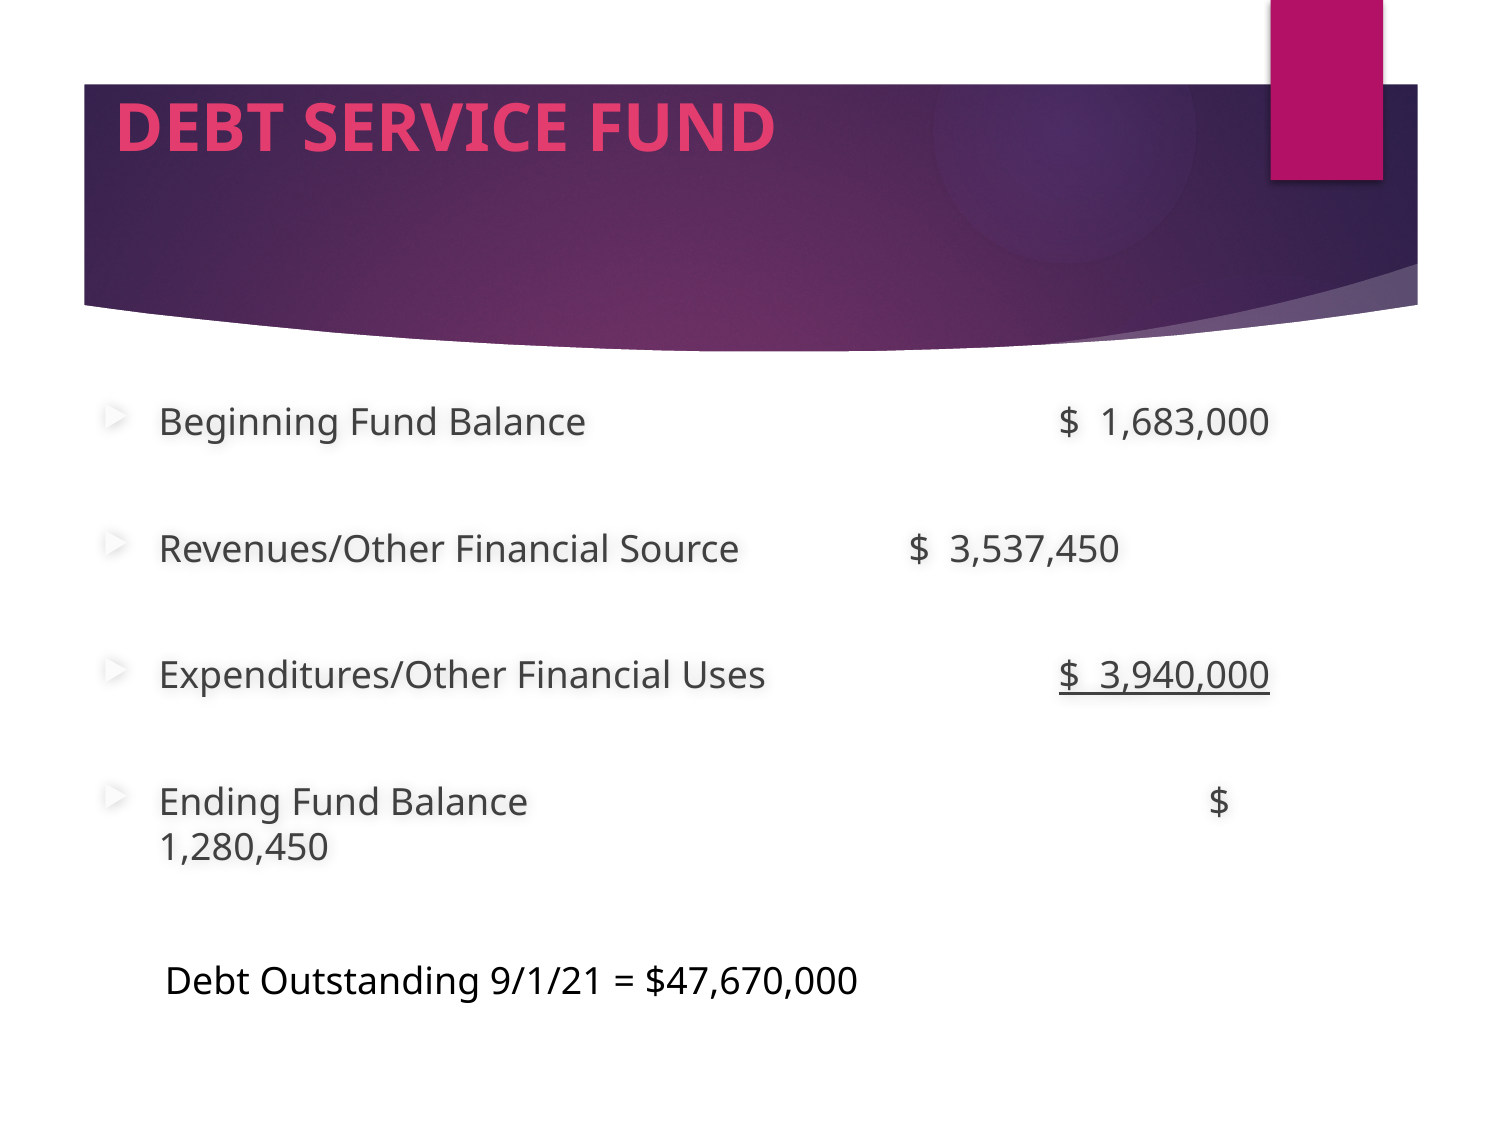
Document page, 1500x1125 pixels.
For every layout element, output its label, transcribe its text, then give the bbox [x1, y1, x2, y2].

list Beginning Fund Balance $ 1,683,000 Revenues/Other Financial Source $ 3,537,450 Expenditures/Other Financial Uses $ 3,940,000 Ending Fund Balance $ 1,280,450 [87, 324, 1425, 1063]
text_box Debt Outstanding 9/1/21 = $47,670,000 [149, 949, 988, 1010]
title DEBT SERVICE FUND [99, 37, 963, 213]
